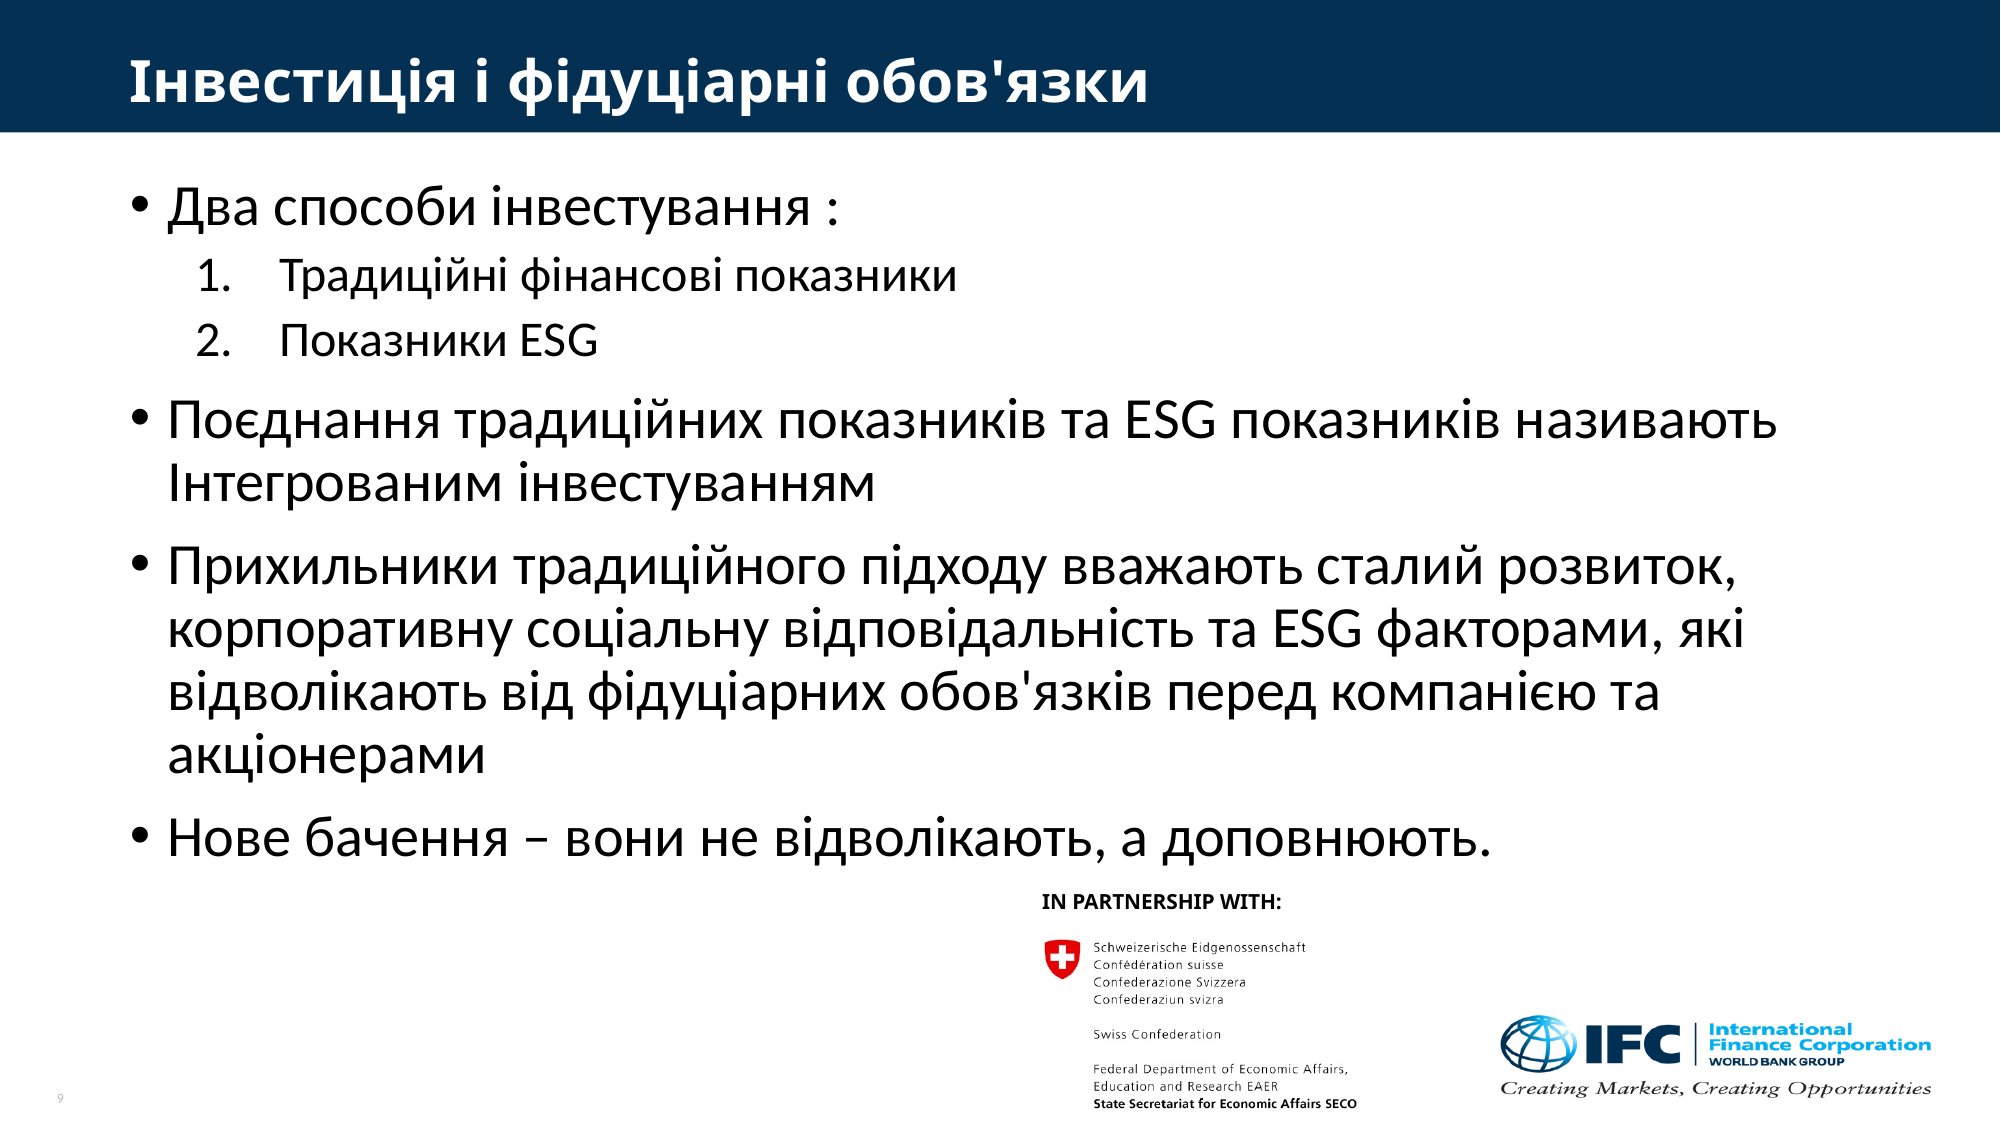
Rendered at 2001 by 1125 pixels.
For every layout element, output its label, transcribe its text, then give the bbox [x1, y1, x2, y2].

slide_number 9 [0, 1068, 121, 1125]
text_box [1027, 881, 1526, 1111]
picture [1526, 1026, 1536, 1034]
list Два способи інвестування : Традиційні фінансові показники Показники ESG Поєднання традиційних показників та ЕSG показників називають Інтегрованим інвестуванням Прихильники традиційного підходу вважають сталий розвиток, корпоративну соціальну відповідальність та ESG факторами, які відволікають від фідуціарних обов'язків перед компанією та акціонерами Нове бачення – вони не відволікають, а доповнюють. [114, 168, 1840, 882]
picture [1526, 1015, 1931, 1098]
title Інвестиція і фідуціарні обов'язки [114, 49, 1890, 119]
